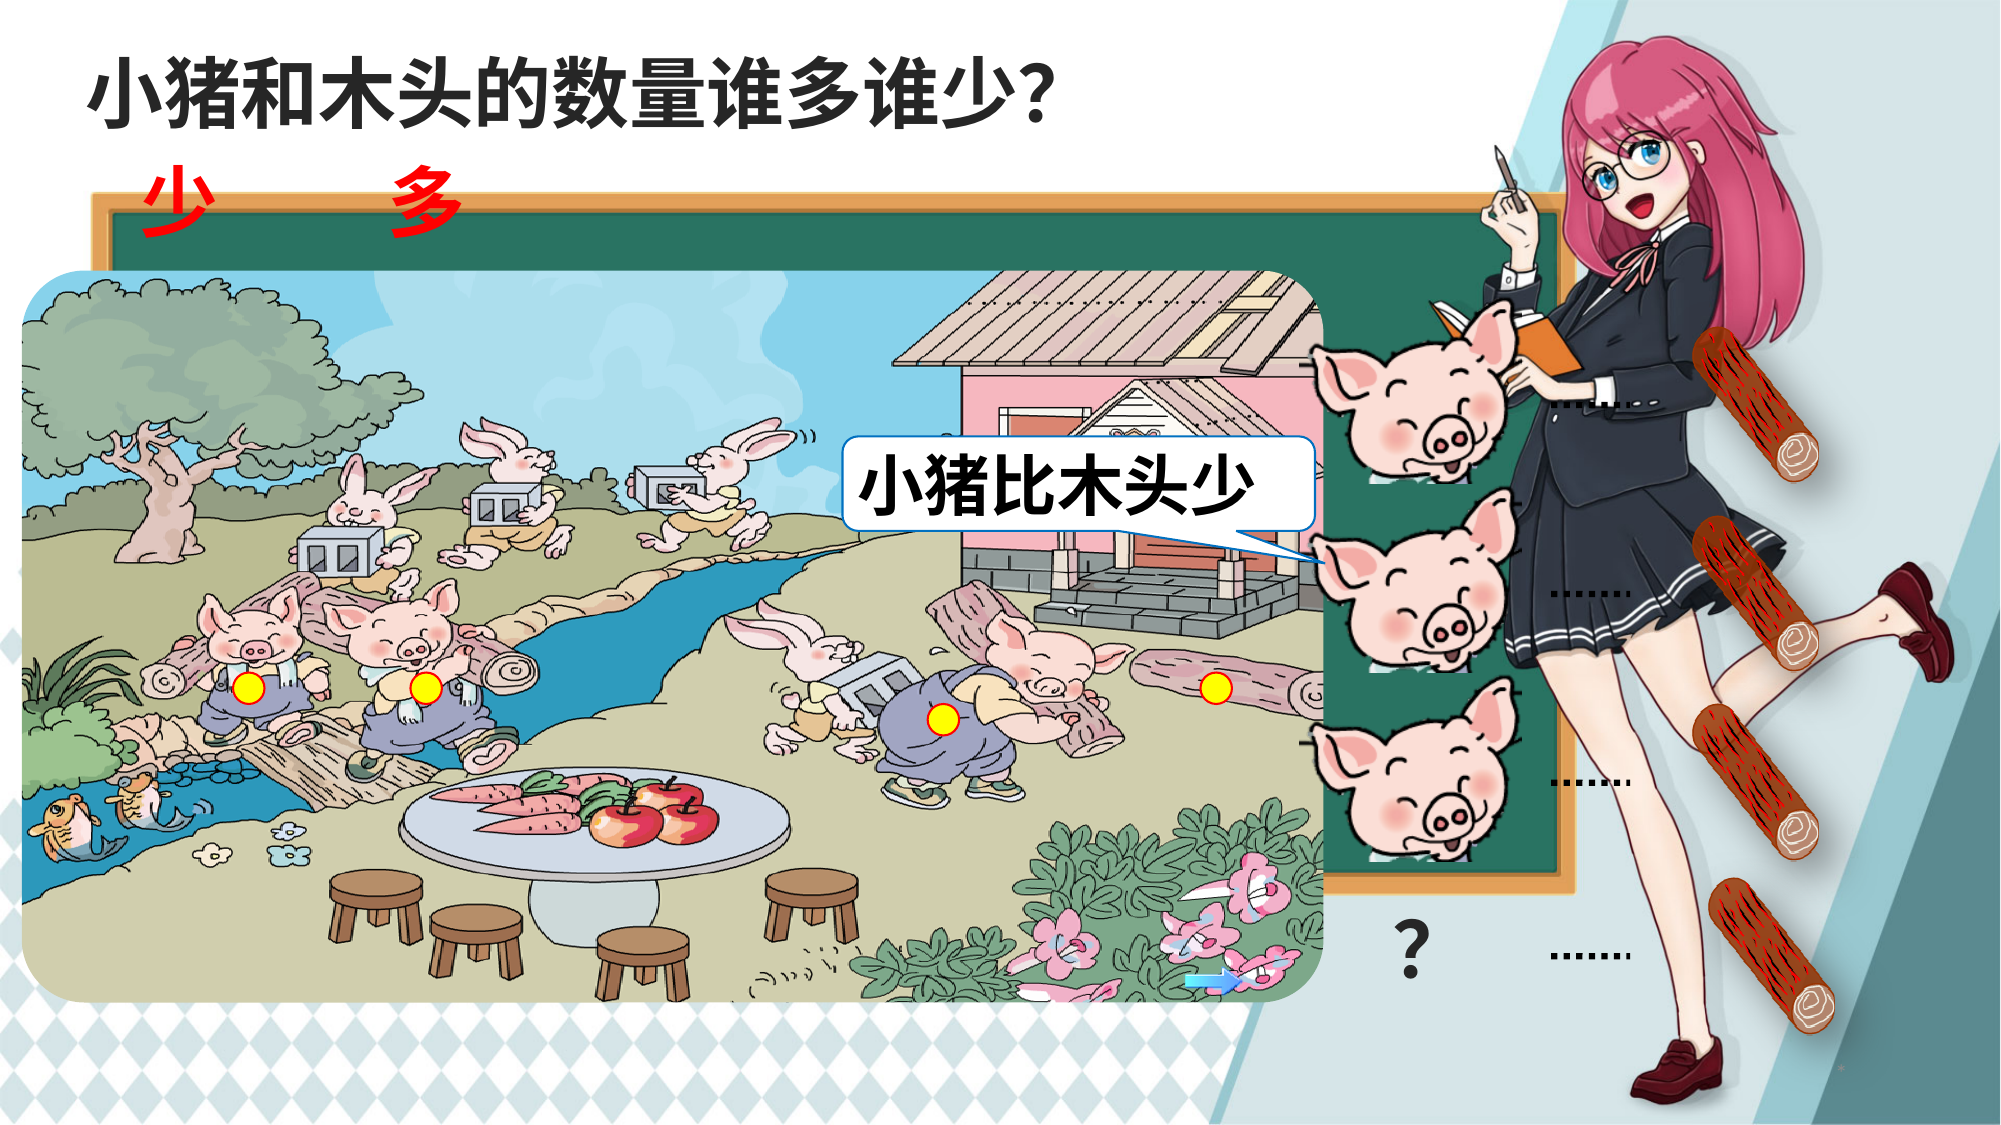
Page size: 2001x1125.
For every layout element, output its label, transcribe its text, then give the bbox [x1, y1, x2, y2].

text_box ？ [1377, 893, 1473, 1002]
text_box 小猪和木头的数量谁多谁少？ [70, 36, 1315, 146]
slide_number * [1412, 1042, 1863, 1103]
picture [0, 0, 2001, 1125]
text_box 少 [125, 146, 233, 255]
text_box 多 [372, 146, 480, 255]
